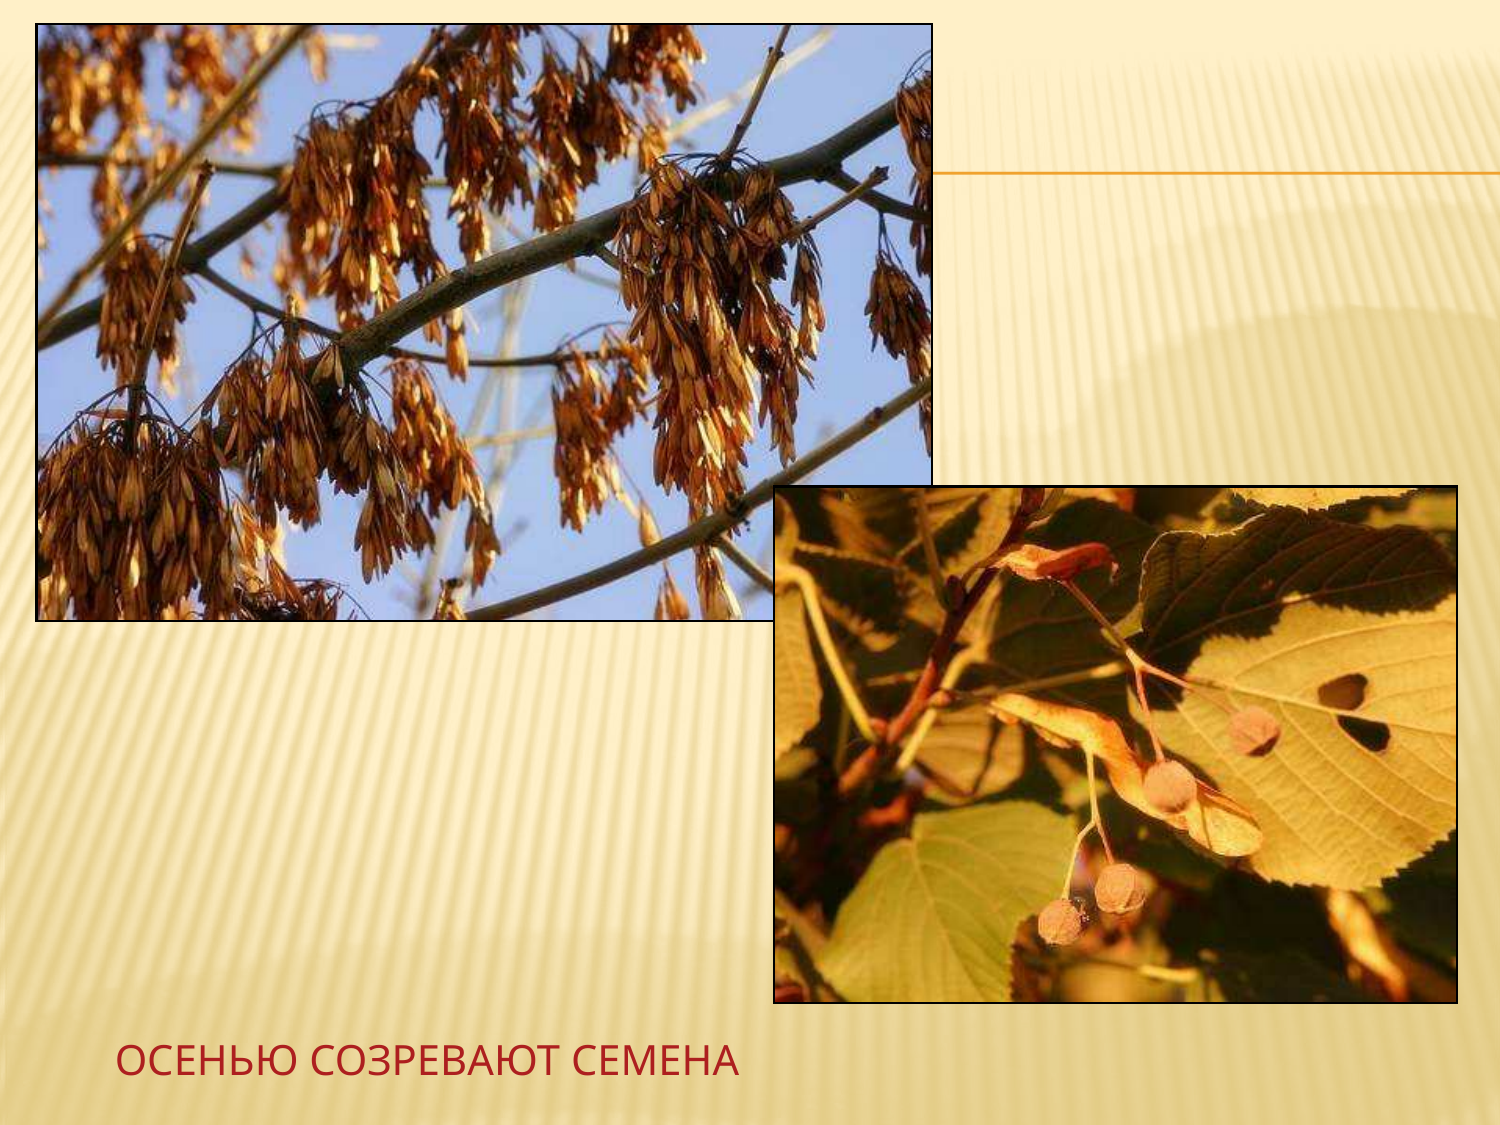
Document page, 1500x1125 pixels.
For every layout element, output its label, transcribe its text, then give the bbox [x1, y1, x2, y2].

picture [37, 24, 1457, 1002]
title Осенью созревают семена [99, 992, 1450, 1125]
